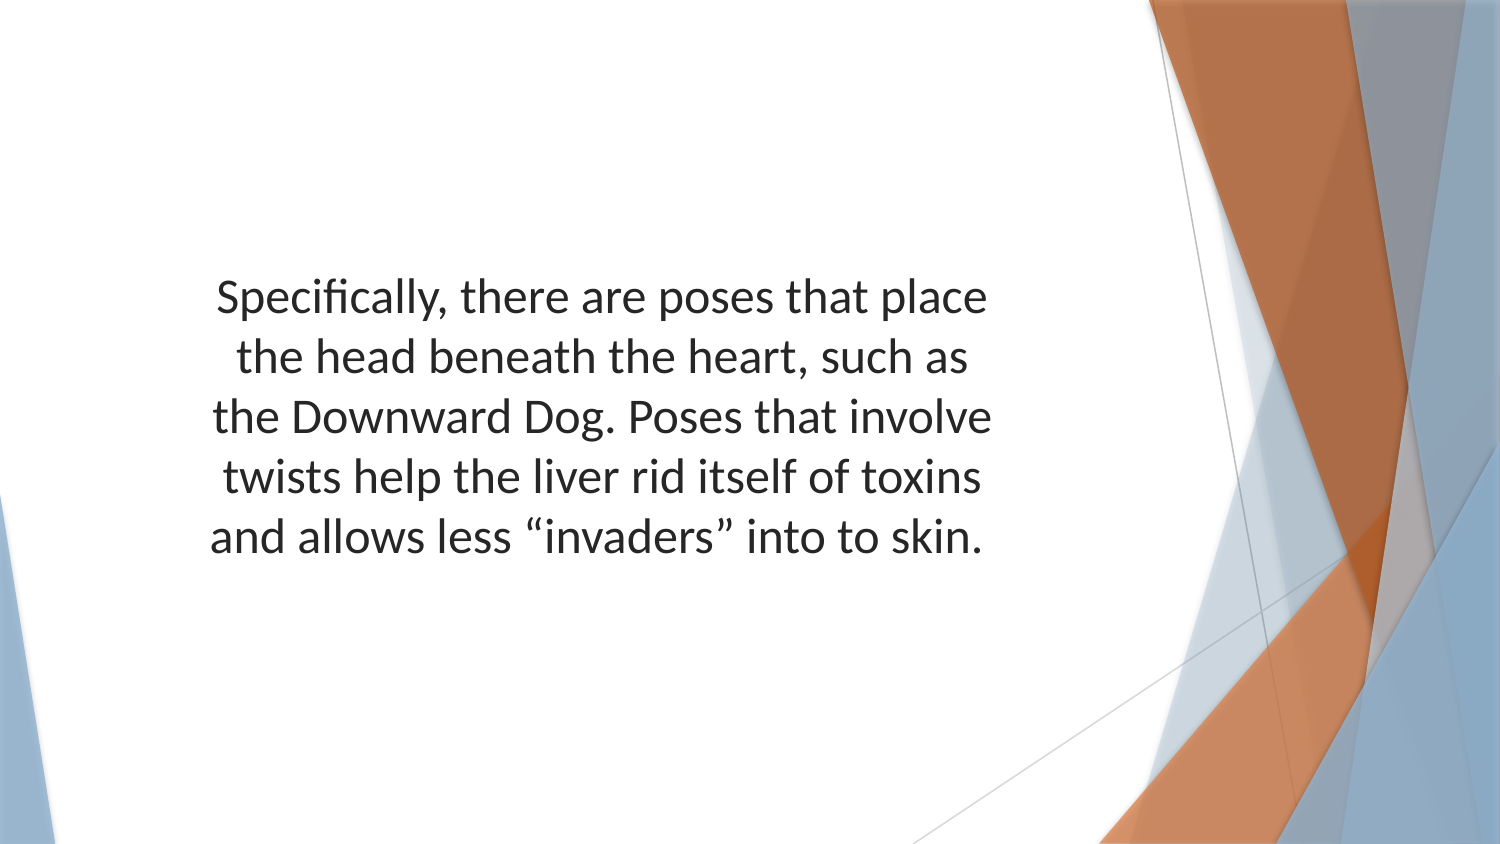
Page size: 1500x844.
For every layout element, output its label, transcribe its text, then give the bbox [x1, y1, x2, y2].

list Specifically, there are poses that place the head beneath the heart, such as the Downward Dog. Poses that involve twists help the liver rid itself of toxins and allows less “invaders” into to skin. [183, 256, 1022, 599]
